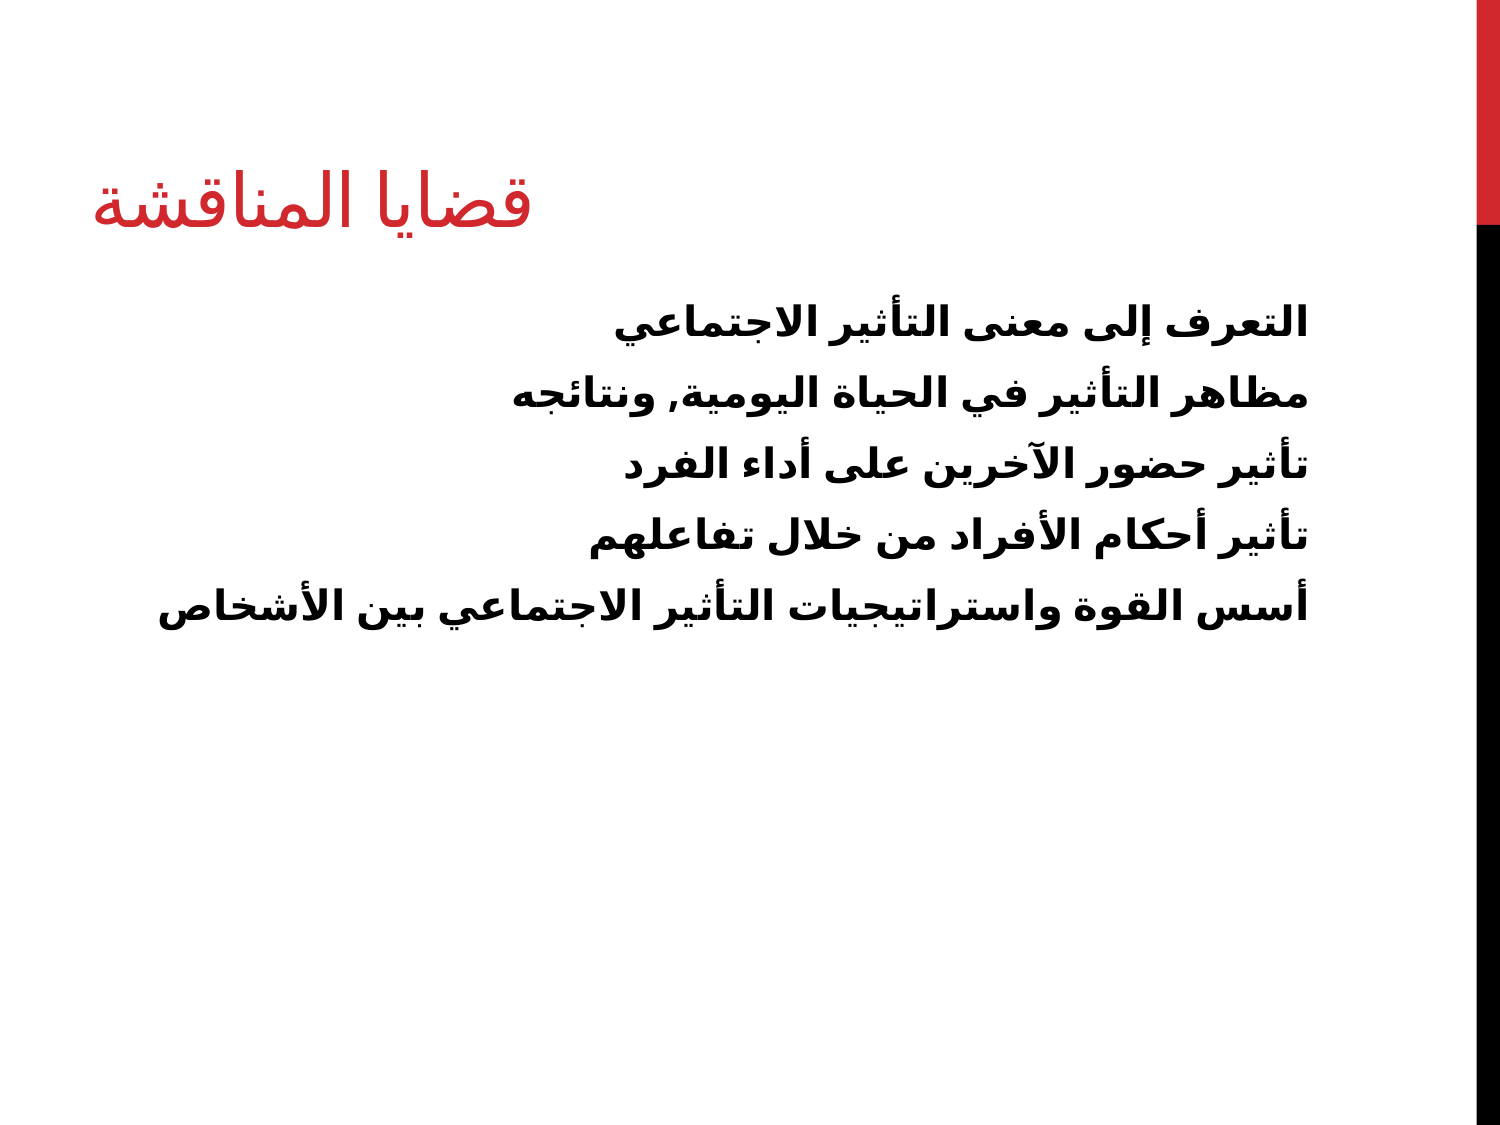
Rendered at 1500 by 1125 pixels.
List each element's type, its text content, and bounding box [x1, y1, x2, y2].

title قضايا المناقشة [75, 25, 1025, 250]
list التعرف إلى معنى التأثير الاجتماعي مظاهر التأثير في الحياة اليومية, ونتائجه تأثير حضور الآخرين على أداء الفرد تأثير أحكام الأفراد من خلال تفاعلهم أسس القوة واستراتيجيات التأثير الاجتماعي بين الأشخاص [75, 287, 1325, 1005]
